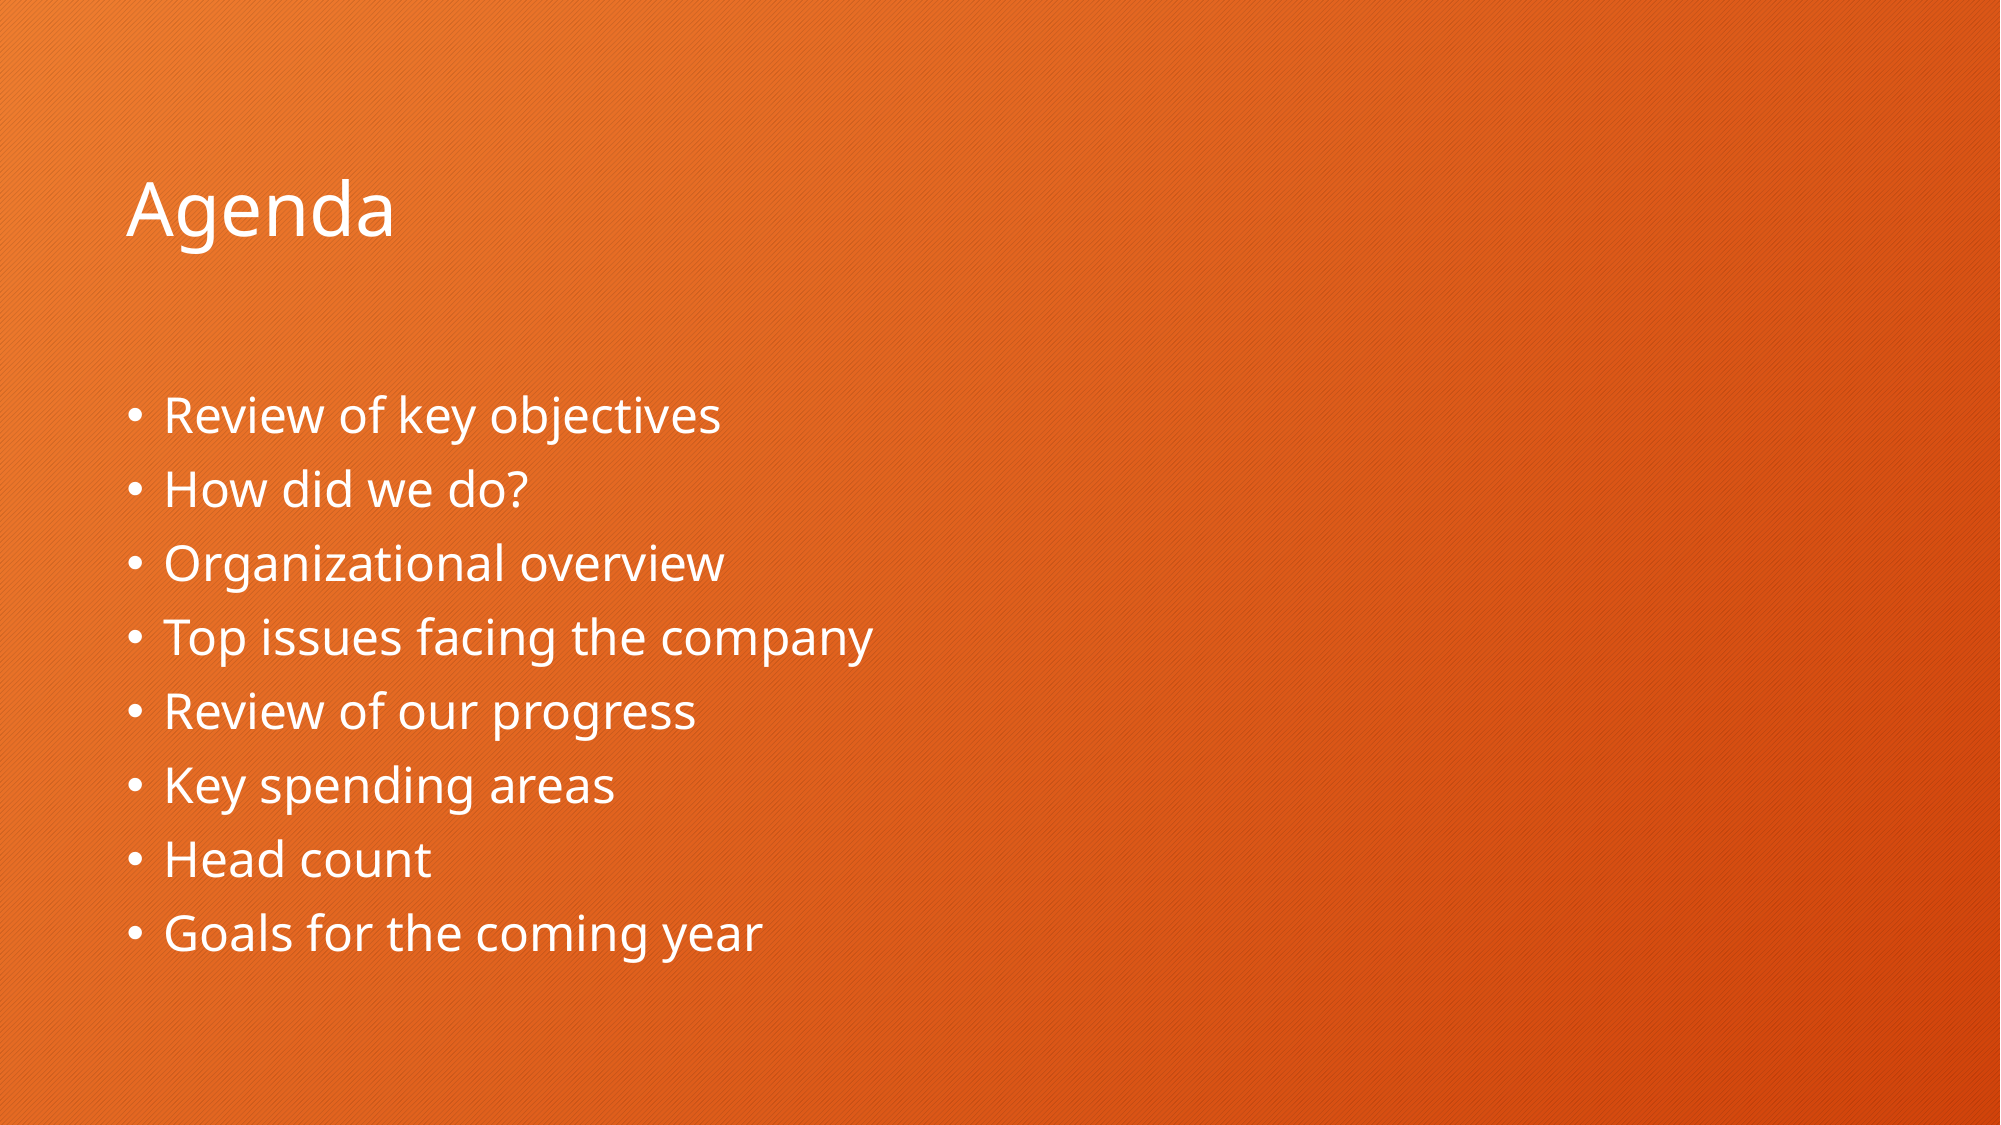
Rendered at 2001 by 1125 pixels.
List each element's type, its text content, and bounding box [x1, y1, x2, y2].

title Agenda [111, 123, 1689, 301]
list Review of key objectives How did we do? Organizational overview Top issues facing the company Review of our progress Key spending areas Head count Goals for the coming year [111, 383, 1689, 974]
